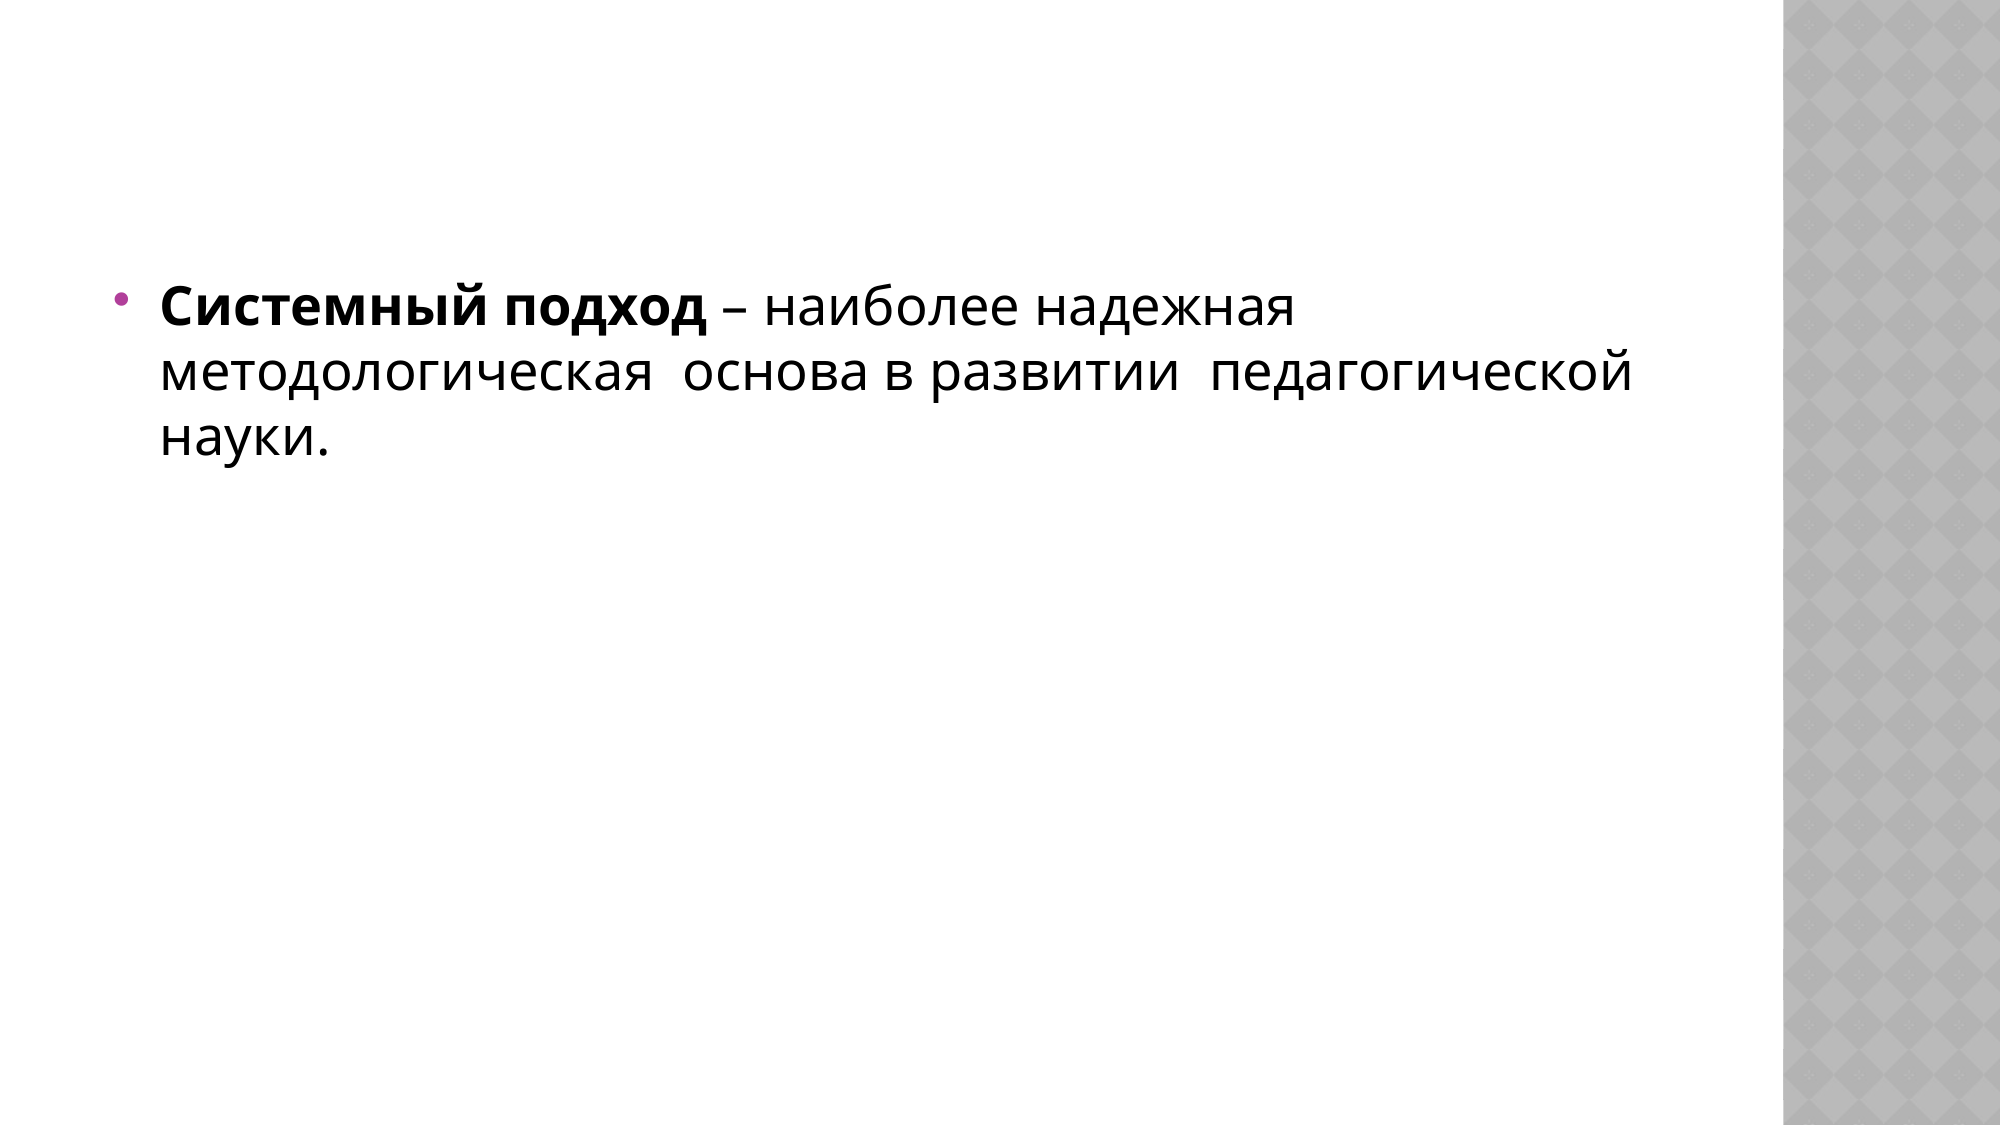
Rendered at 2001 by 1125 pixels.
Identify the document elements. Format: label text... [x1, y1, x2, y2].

list Системный подход – наиболее надежная методологическая основа в развитии педагогической науки. [99, 264, 1684, 1059]
